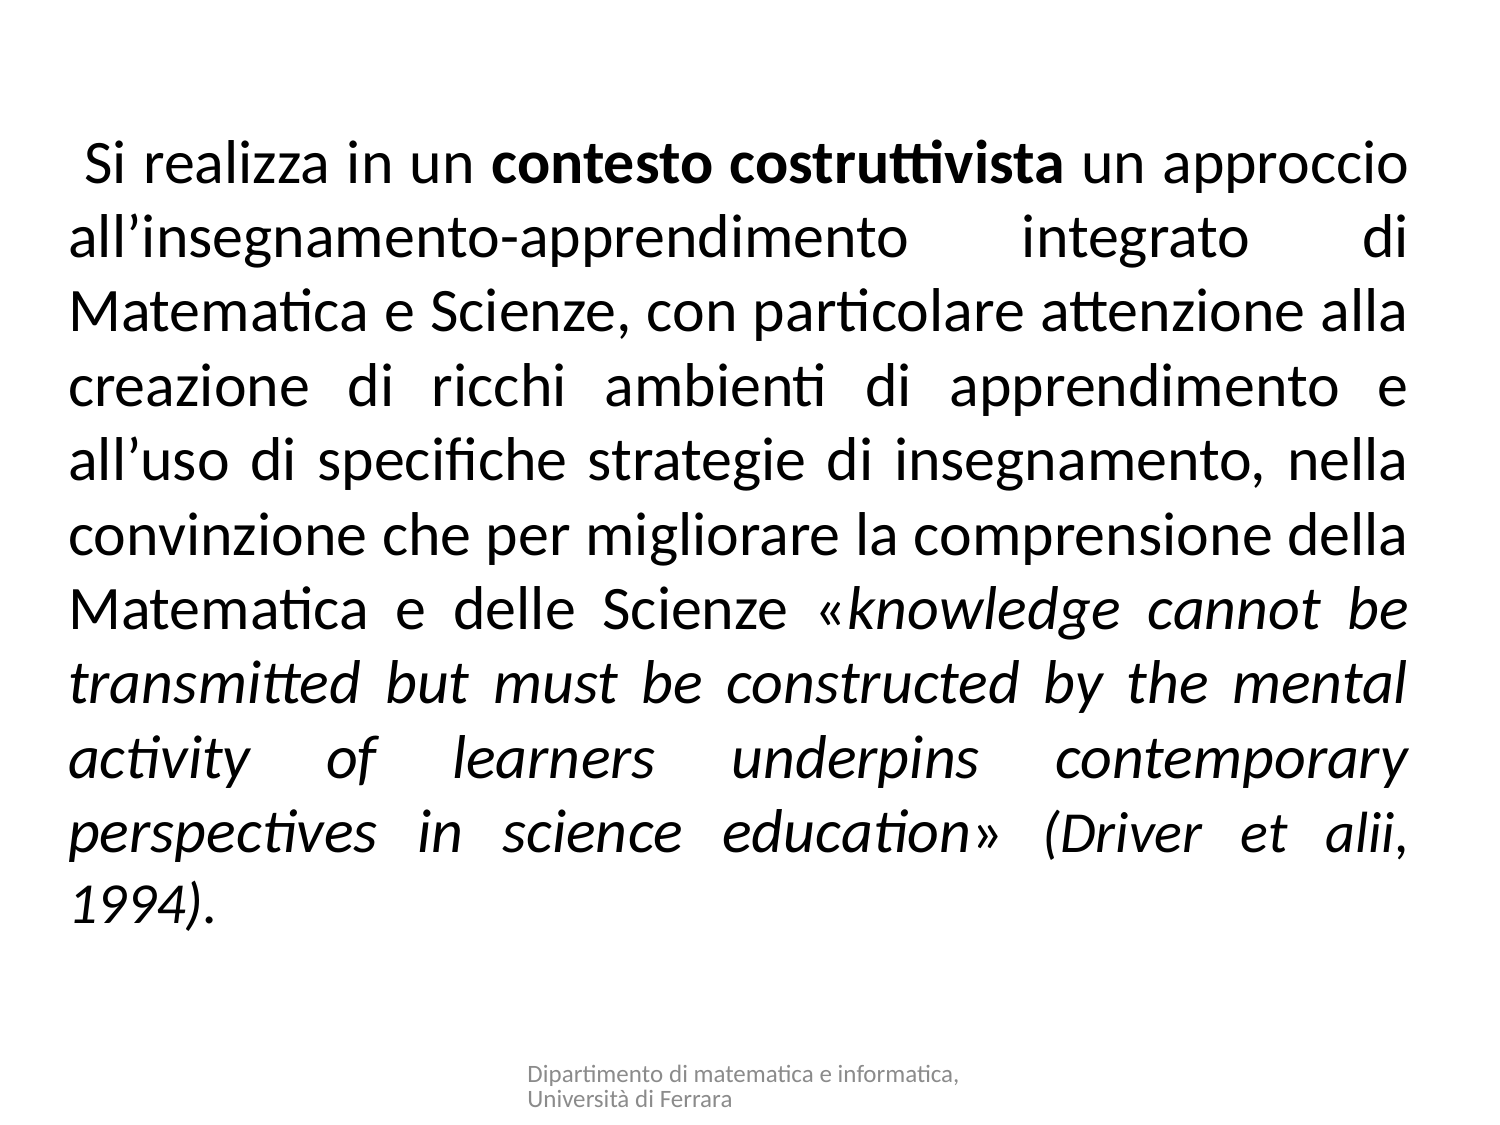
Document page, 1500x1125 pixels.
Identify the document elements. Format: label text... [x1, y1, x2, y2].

list Si realizza in un contesto costruttivista un approccio all’insegnamento-apprendimento integrato di Matematica e Scienze, con particolare attenzione alla creazione di ricchi ambienti di apprendimento e all’uso di specifiche strategie di insegnamento, nella convinzione che per migliorare la comprensione della Matematica e delle Scienze «knowledge cannot be transmitted but must be constructed by the mental activity of learners underpins contemporary perspectives in science education» (Driver et alii, 1994). [53, 113, 1425, 946]
footer Dipartimento di matematica e informatica, Università di Ferrara [512, 1042, 988, 1103]
